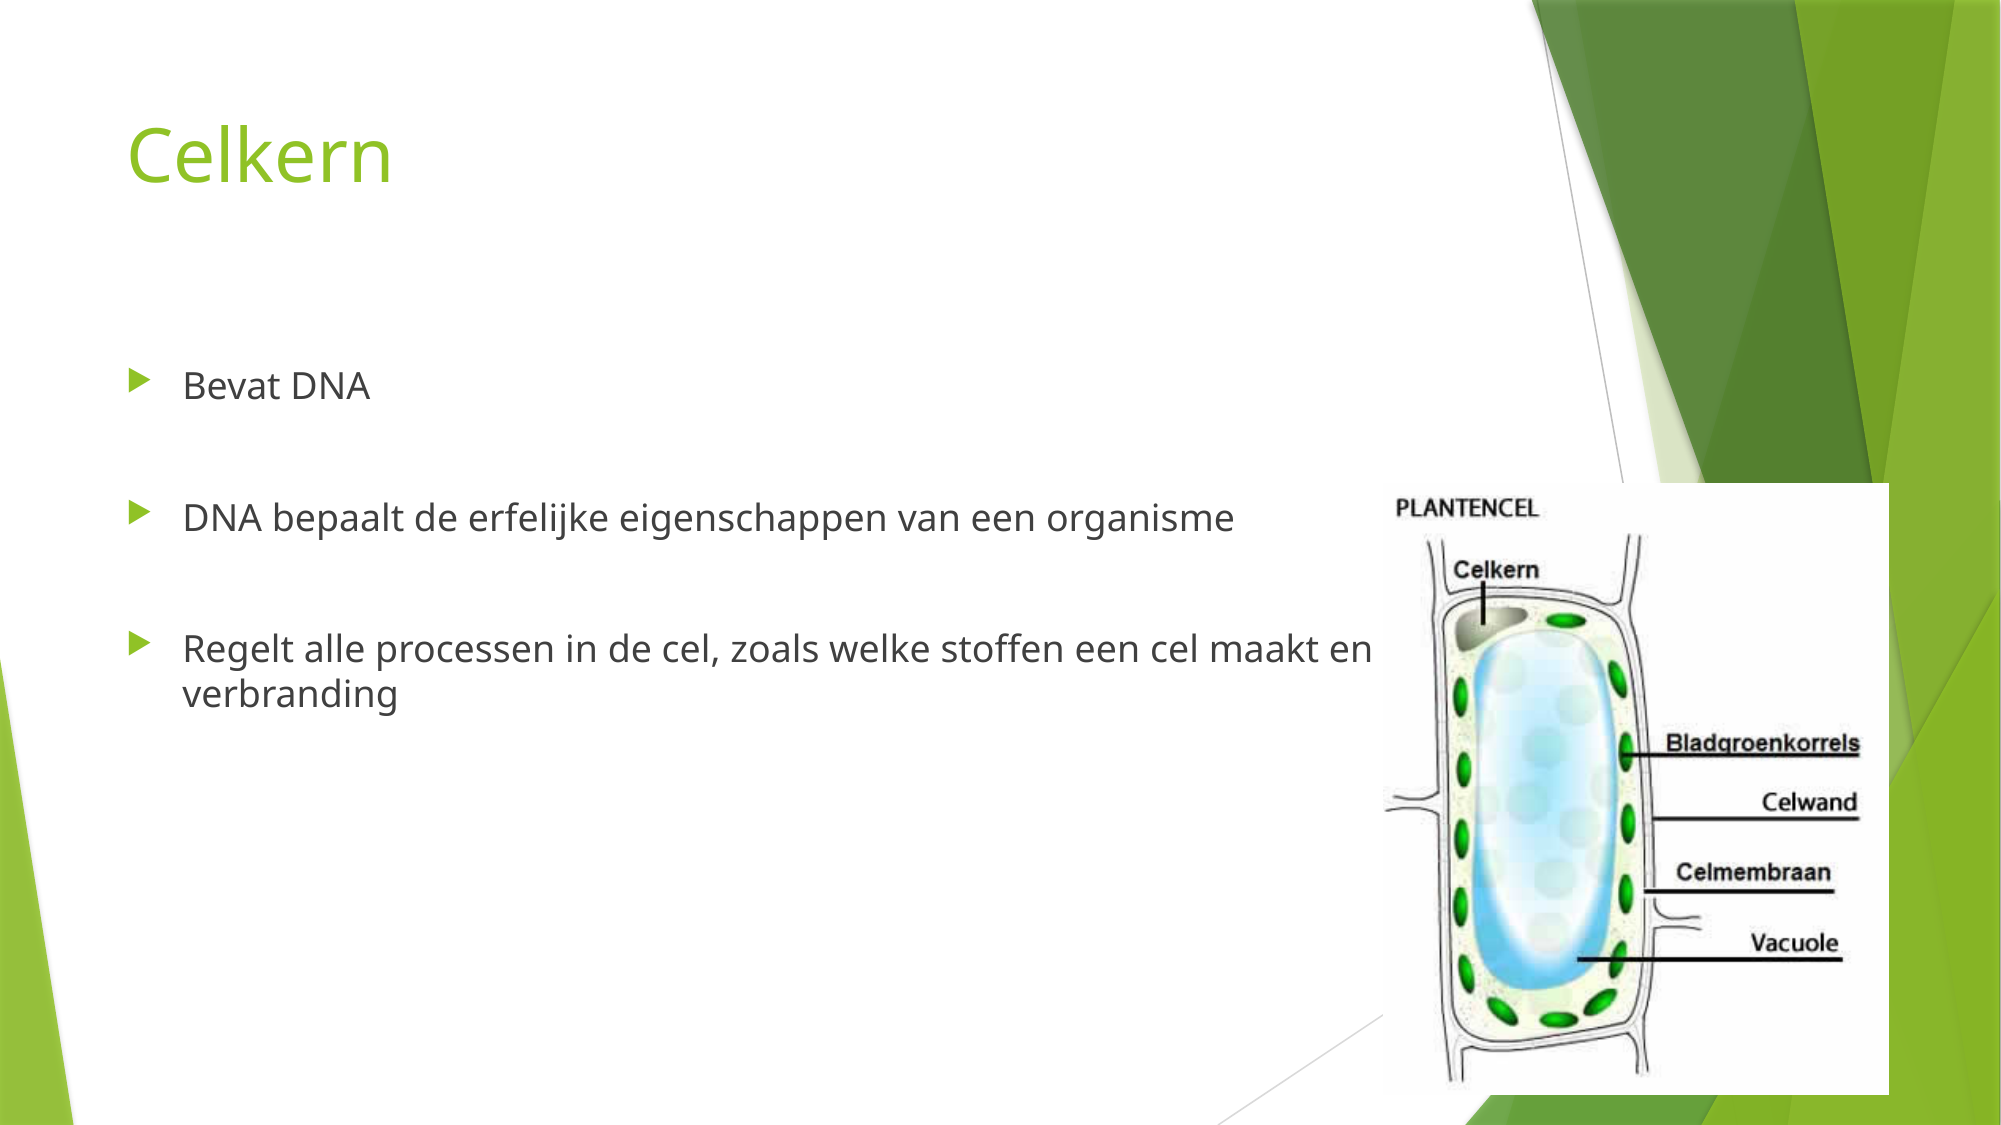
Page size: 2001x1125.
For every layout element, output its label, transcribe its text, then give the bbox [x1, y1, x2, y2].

title Celkern [111, 99, 1522, 317]
picture [1382, 483, 1889, 1096]
list Bevat DNA DNA bepaalt de erfelijke eigenschappen van een organisme Regelt alle processen in de cel, zoals welke stoffen een cel maakt en verbranding [111, 354, 1522, 992]
